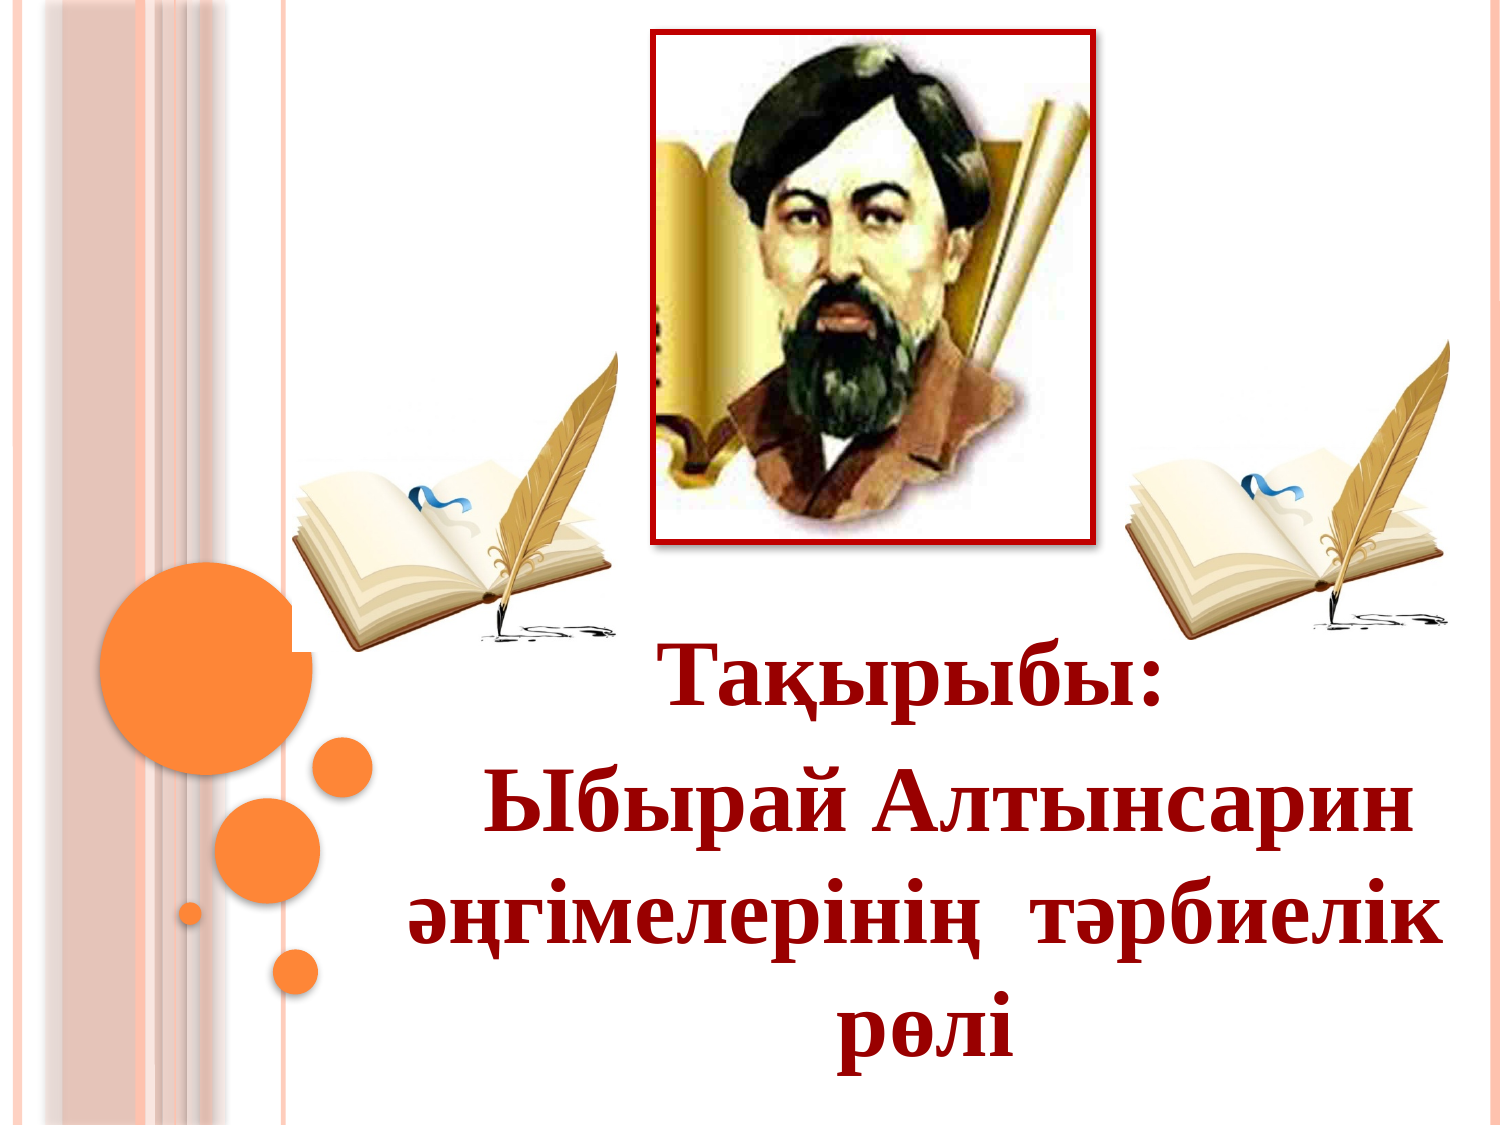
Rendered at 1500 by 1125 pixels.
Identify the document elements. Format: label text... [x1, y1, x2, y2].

subtitle Тақырыбы: Ыбырай Алтынсарин әңгімелерінің тәрбиелік рөлі [316, 597, 1500, 1046]
picture [1124, 339, 1451, 641]
picture [292, 350, 619, 652]
picture [655, 34, 1091, 540]
